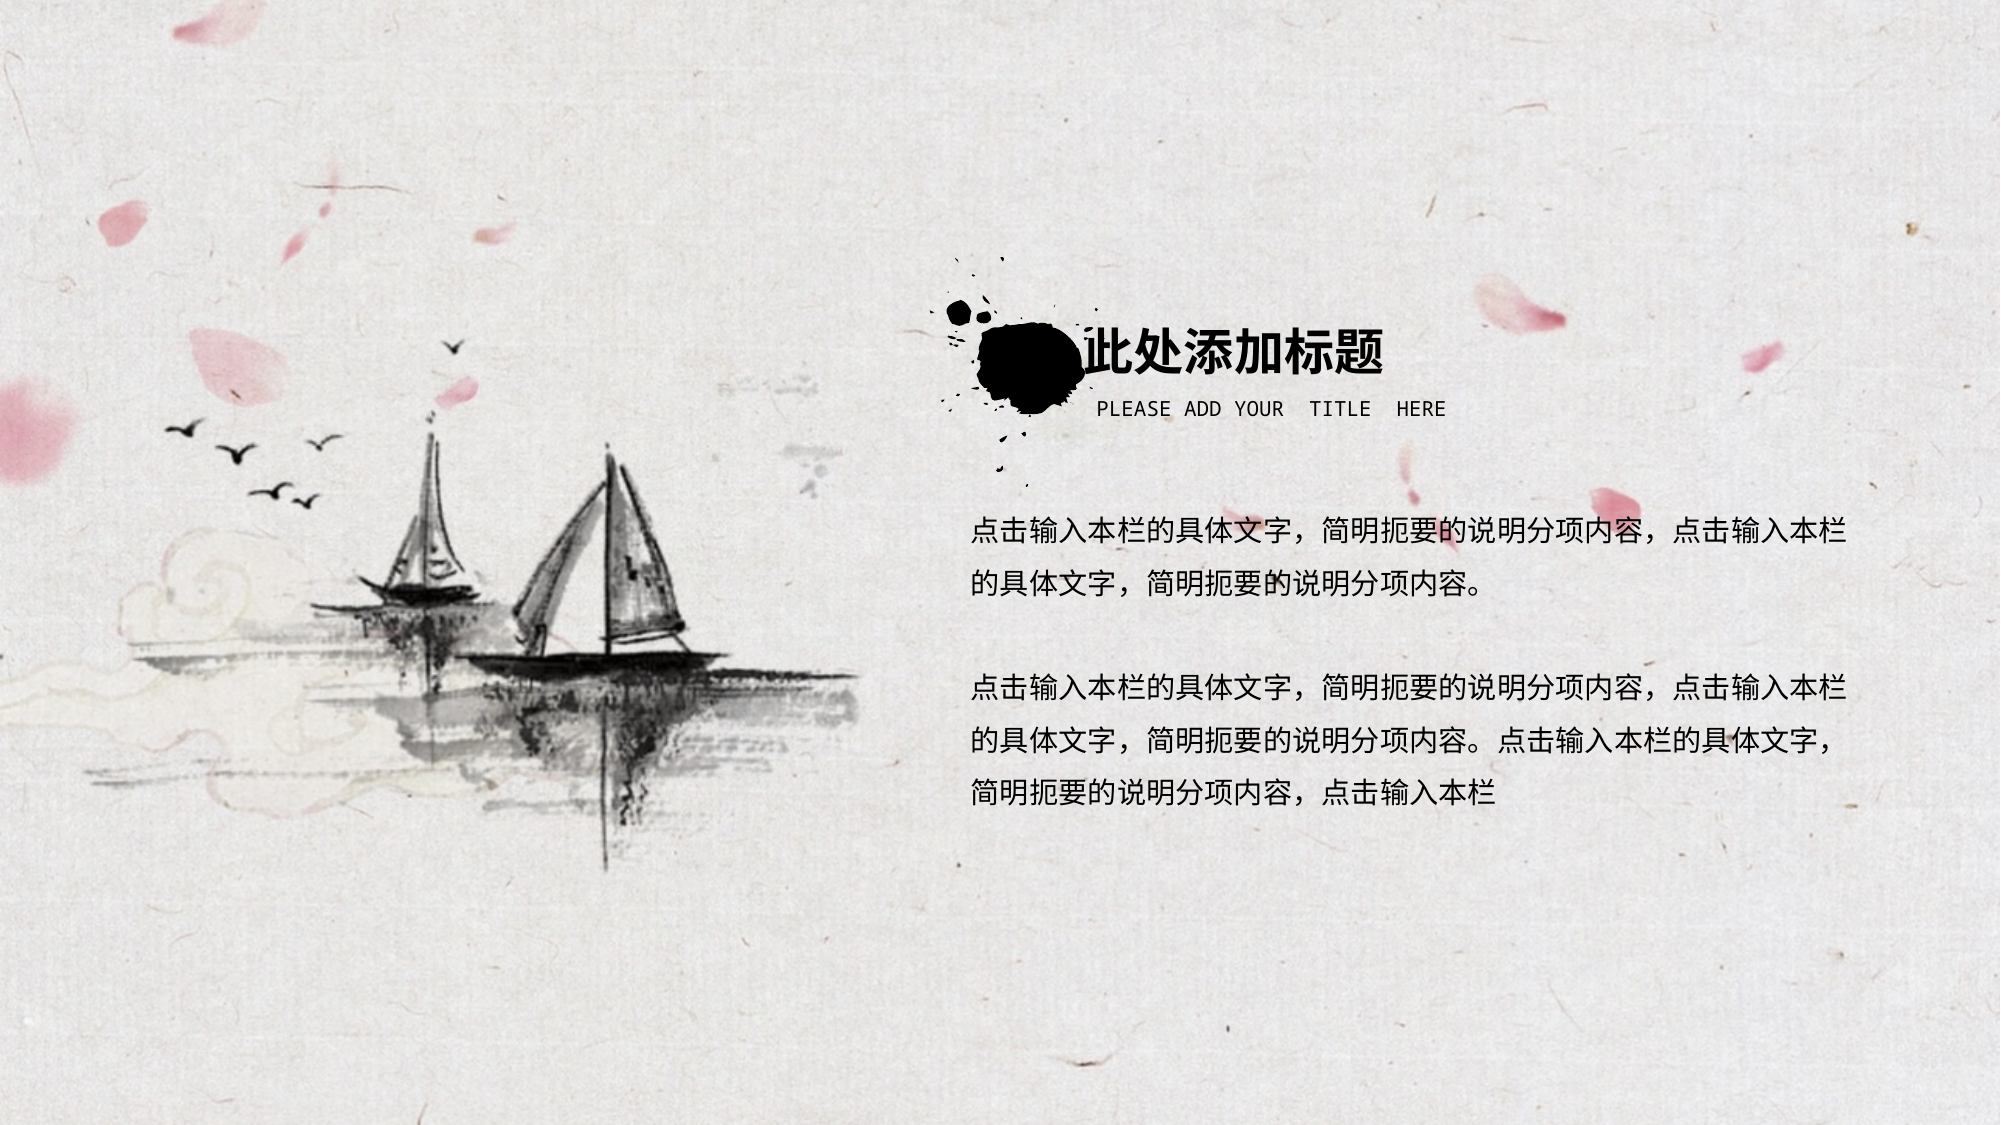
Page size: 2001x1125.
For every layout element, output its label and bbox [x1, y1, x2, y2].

picture [0, 0, 2000, 1125]
text_box [928, 257, 1573, 488]
